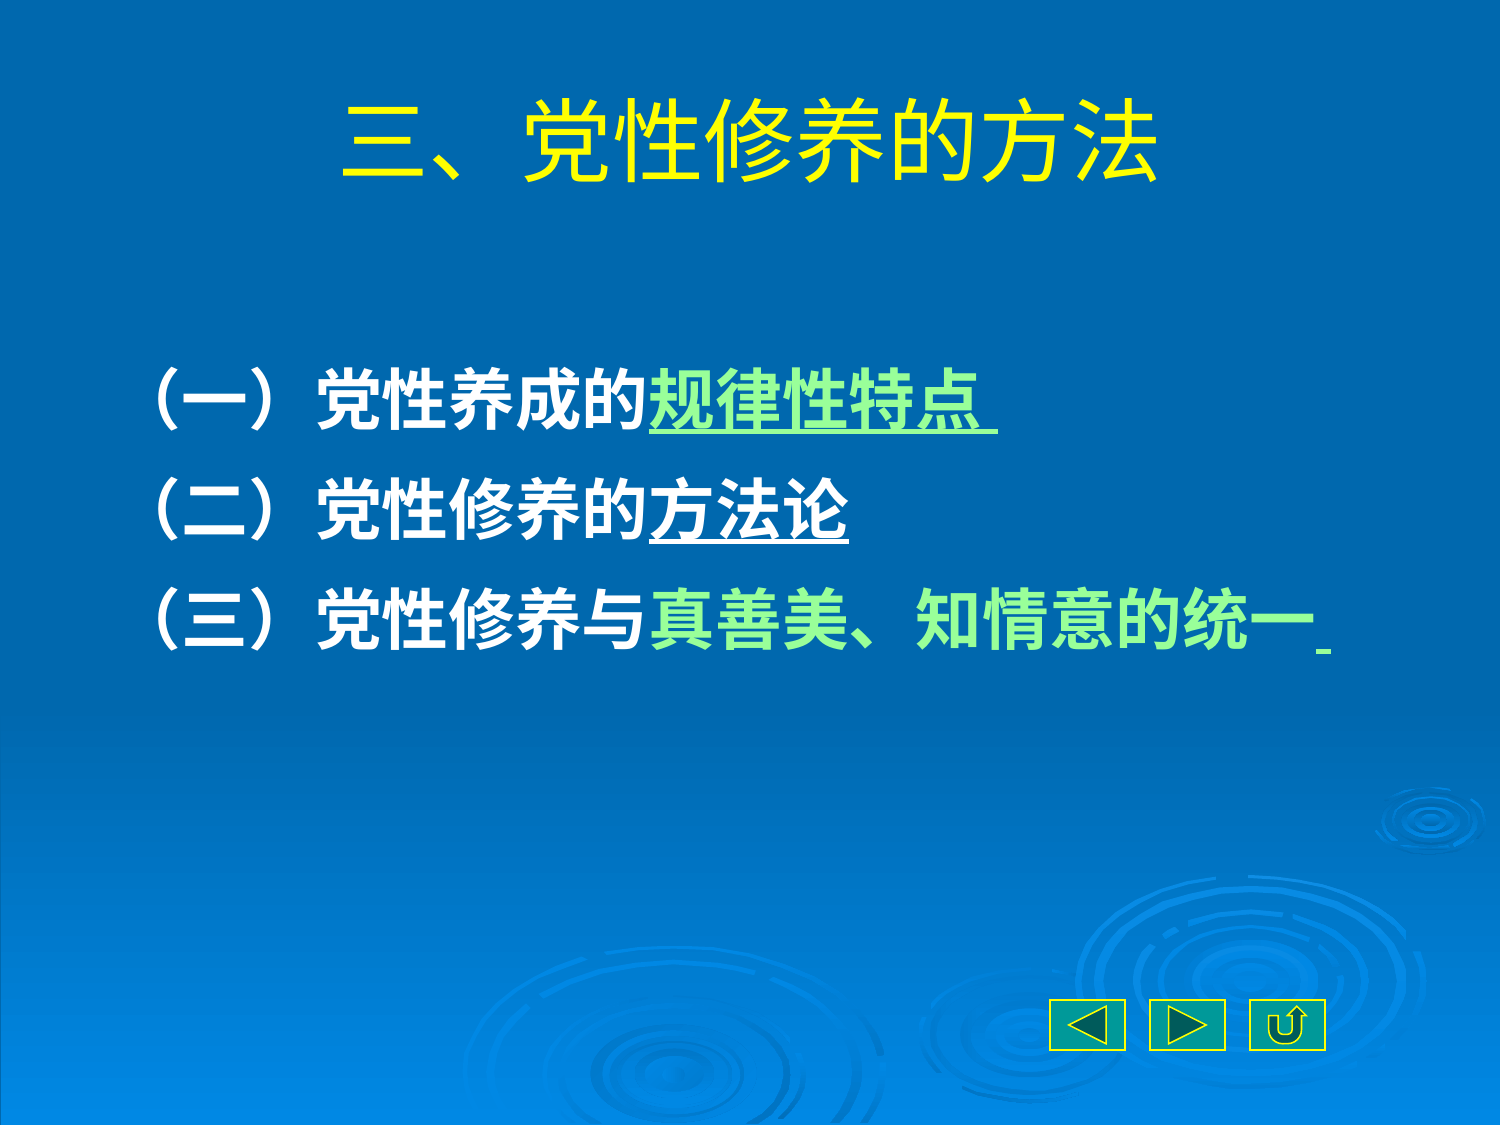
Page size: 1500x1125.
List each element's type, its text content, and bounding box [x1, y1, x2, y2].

list （一）党性养成的规律性特点 （二）党性修养的方法论 （三）党性修养与真善美、知情意的统一 [99, 349, 1451, 701]
title 三、党性修养的方法 [74, 45, 1426, 233]
text_box [1049, 999, 1125, 1051]
text_box [1149, 999, 1225, 1051]
text_box [1249, 999, 1325, 1051]
